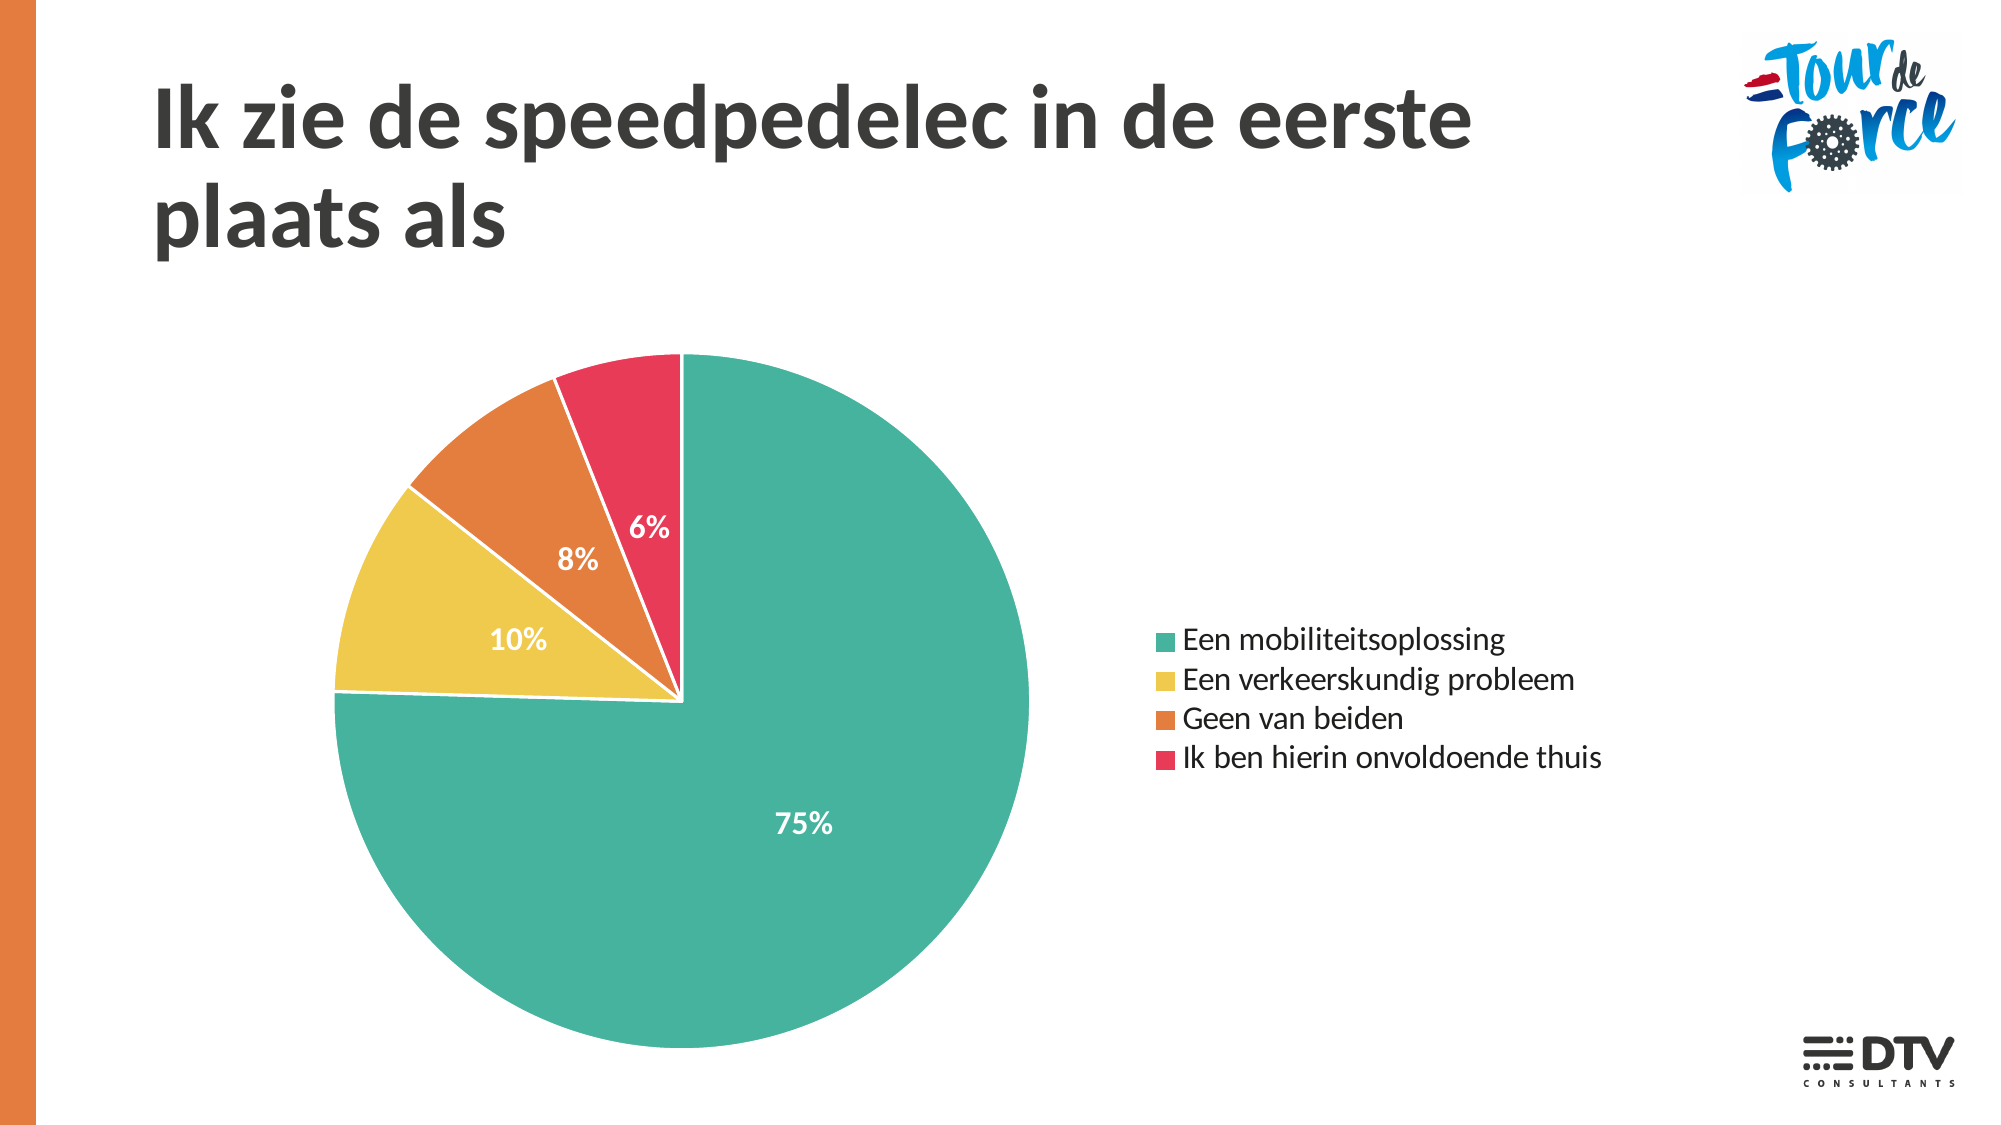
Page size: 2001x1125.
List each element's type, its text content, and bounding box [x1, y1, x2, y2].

picture [1793, 1026, 1964, 1096]
title Ik zie de speedpedelec in de eerste plaats als [137, 59, 1907, 278]
picture [1737, 33, 1963, 196]
chart [218, 337, 1627, 1066]
